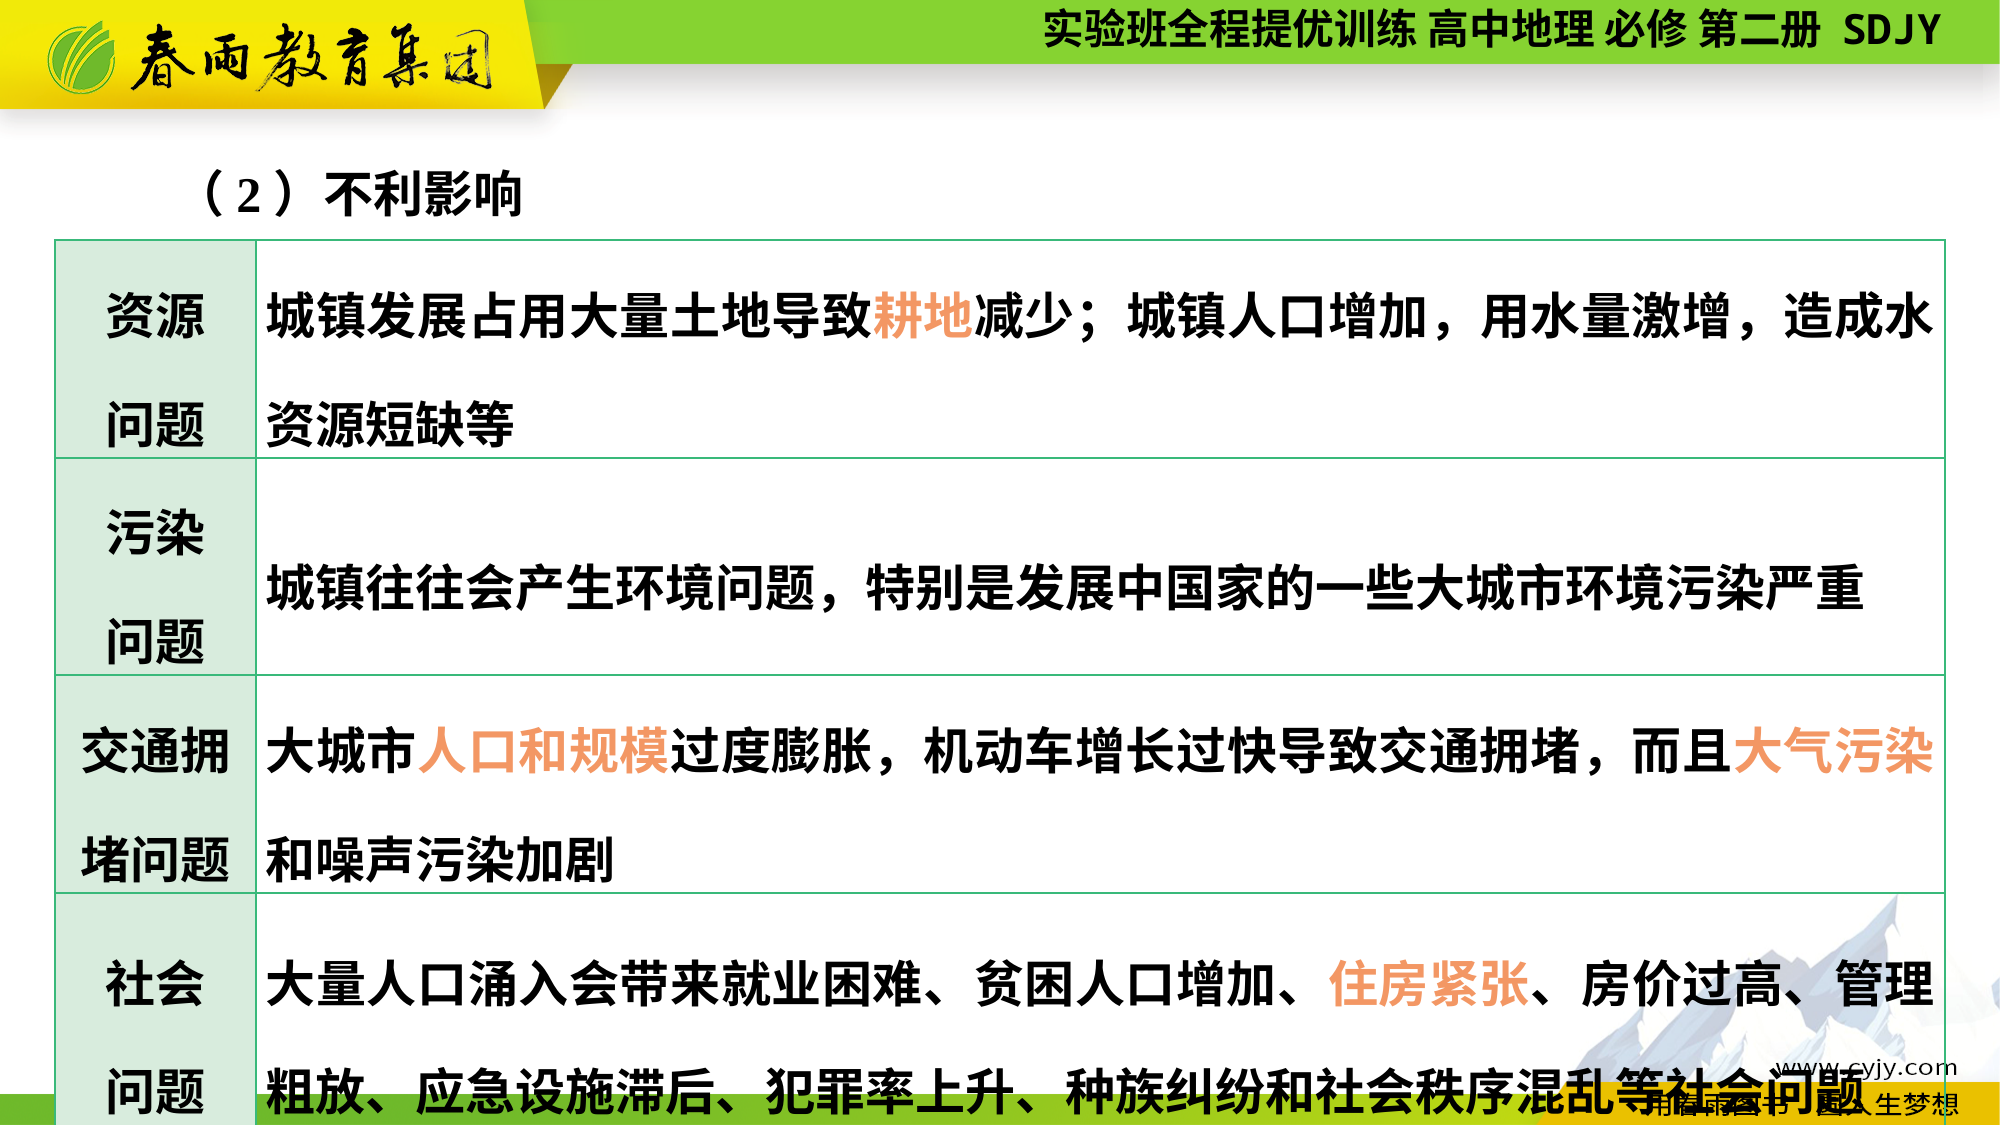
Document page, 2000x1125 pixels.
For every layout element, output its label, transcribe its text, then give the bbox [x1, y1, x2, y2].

table_cell 交通拥 堵问题 [56, 676, 255, 892]
table_header 城镇发展占用大量土地导致耕地减少；城镇人口增加，用水量激增，造成水资源短缺等 [257, 241, 1944, 457]
table_cell 污染 问题 [56, 459, 255, 674]
table_header 资源 问题 [56, 241, 255, 457]
table_cell 城镇往往会产生环境问题，特别是发展中国家的一些大城市环境污染严重 [257, 459, 1944, 674]
table_cell 大城市人口和规模过度膨胀，机动车增长过快导致交通拥堵，而且大气污染和噪声污染加剧 [257, 676, 1944, 892]
picture [0, 0, 2000, 1125]
list （2）不利影响 [59, 125, 1944, 220]
table_cell 大量人口涌入会带来就业困难、贫困人口增加、住房紧张、房价过高、管理粗放、应急设施滞后、犯罪率上升、种族纠纷和社会秩序混乱等社会问题 [257, 894, 1944, 1125]
table_cell 社会 问题 [56, 894, 255, 1125]
